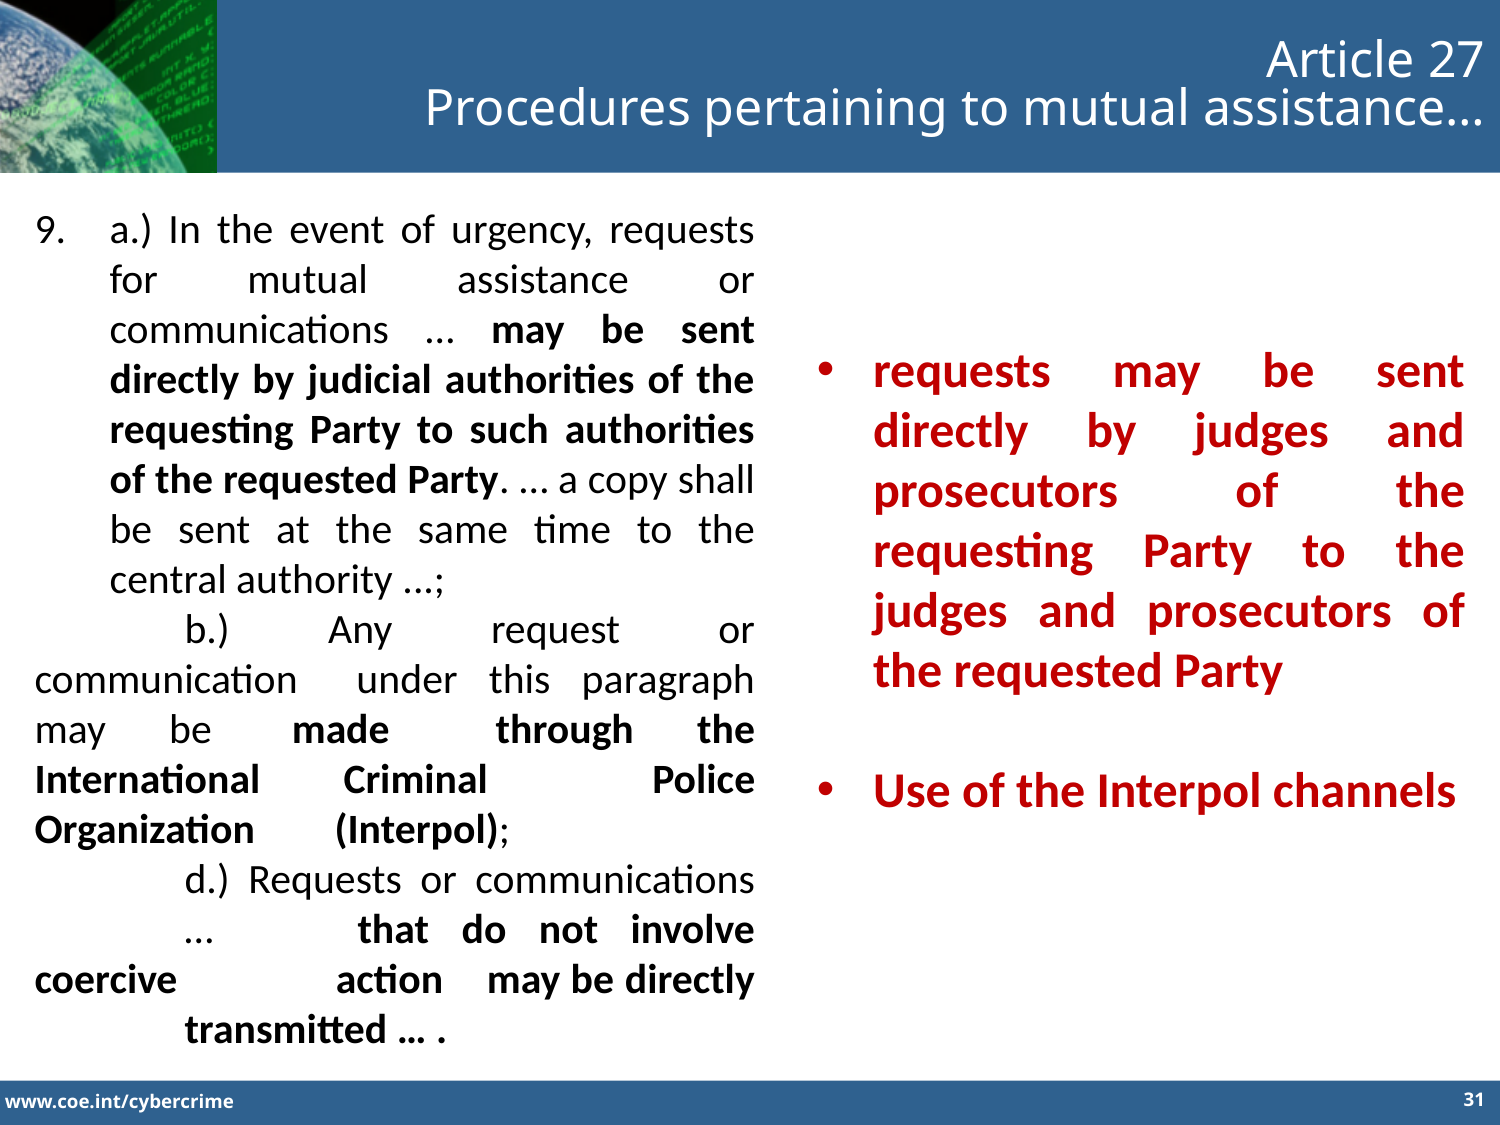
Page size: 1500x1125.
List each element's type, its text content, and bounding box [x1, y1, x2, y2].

slide_number 31 [1149, 1079, 1500, 1125]
text_box Article 27 Procedures pertaining to mutual assistance… [274, 11, 1500, 164]
picture [0, 1, 217, 173]
text_box requests may be sent directly by judges and prosecutors of the requesting Party to the judges and prosecutors of the requested Party Use of the Interpol channels [802, 330, 1480, 826]
text_box a.) In the event of urgency, requests for mutual assistance or communications … may be sent directly by judicial authorities of the requesting Party to such authorities of the requested Party. … a copy shall be sent at the same time to the central authority ...; b.) Any request or communication under this paragraph may be made through the International Criminal Police Organization (Interpol); d.) Requests or communications … that do not involve coercive action may be directly transmitted … . [19, 194, 770, 1060]
